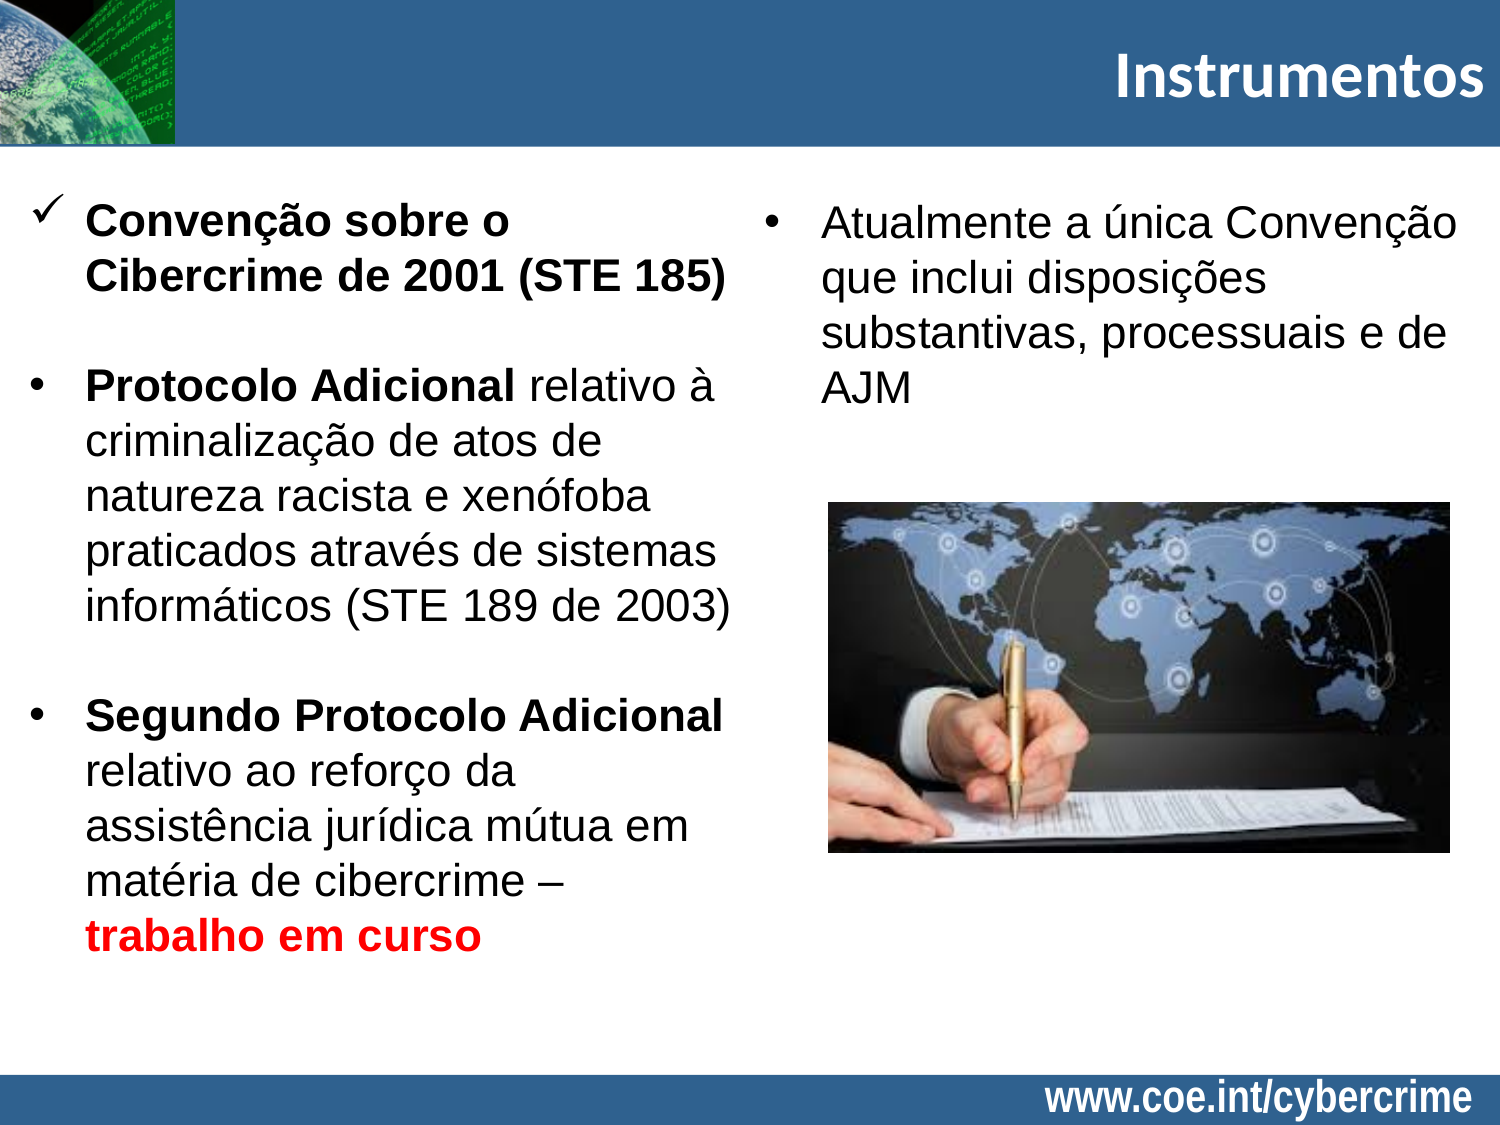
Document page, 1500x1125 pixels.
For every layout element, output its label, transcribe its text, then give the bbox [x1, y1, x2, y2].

picture [0, 0, 175, 144]
text_box [0, 1073, 1030, 1125]
picture [827, 502, 1450, 854]
text_box Convenção sobre o Cibercrime de 2001 (STE 185) Protocolo Adicional relativo à criminalização de atos de natureza racista e xenófoba praticados através de sistemas informáticos (STE 189 de 2003) Segundo Protocolo Adicional relativo ao reforço da assistência jurídica mútua em matéria de cibercrime – trabalho em curso [14, 183, 765, 969]
text_box www.coe.int/cybercrime [1030, 1059, 1500, 1125]
text_box Atualmente a única Convenção que inclui disposições substantivas, processuais e de AJM [749, 185, 1500, 421]
text_box Instrumentos [177, 0, 1500, 149]
